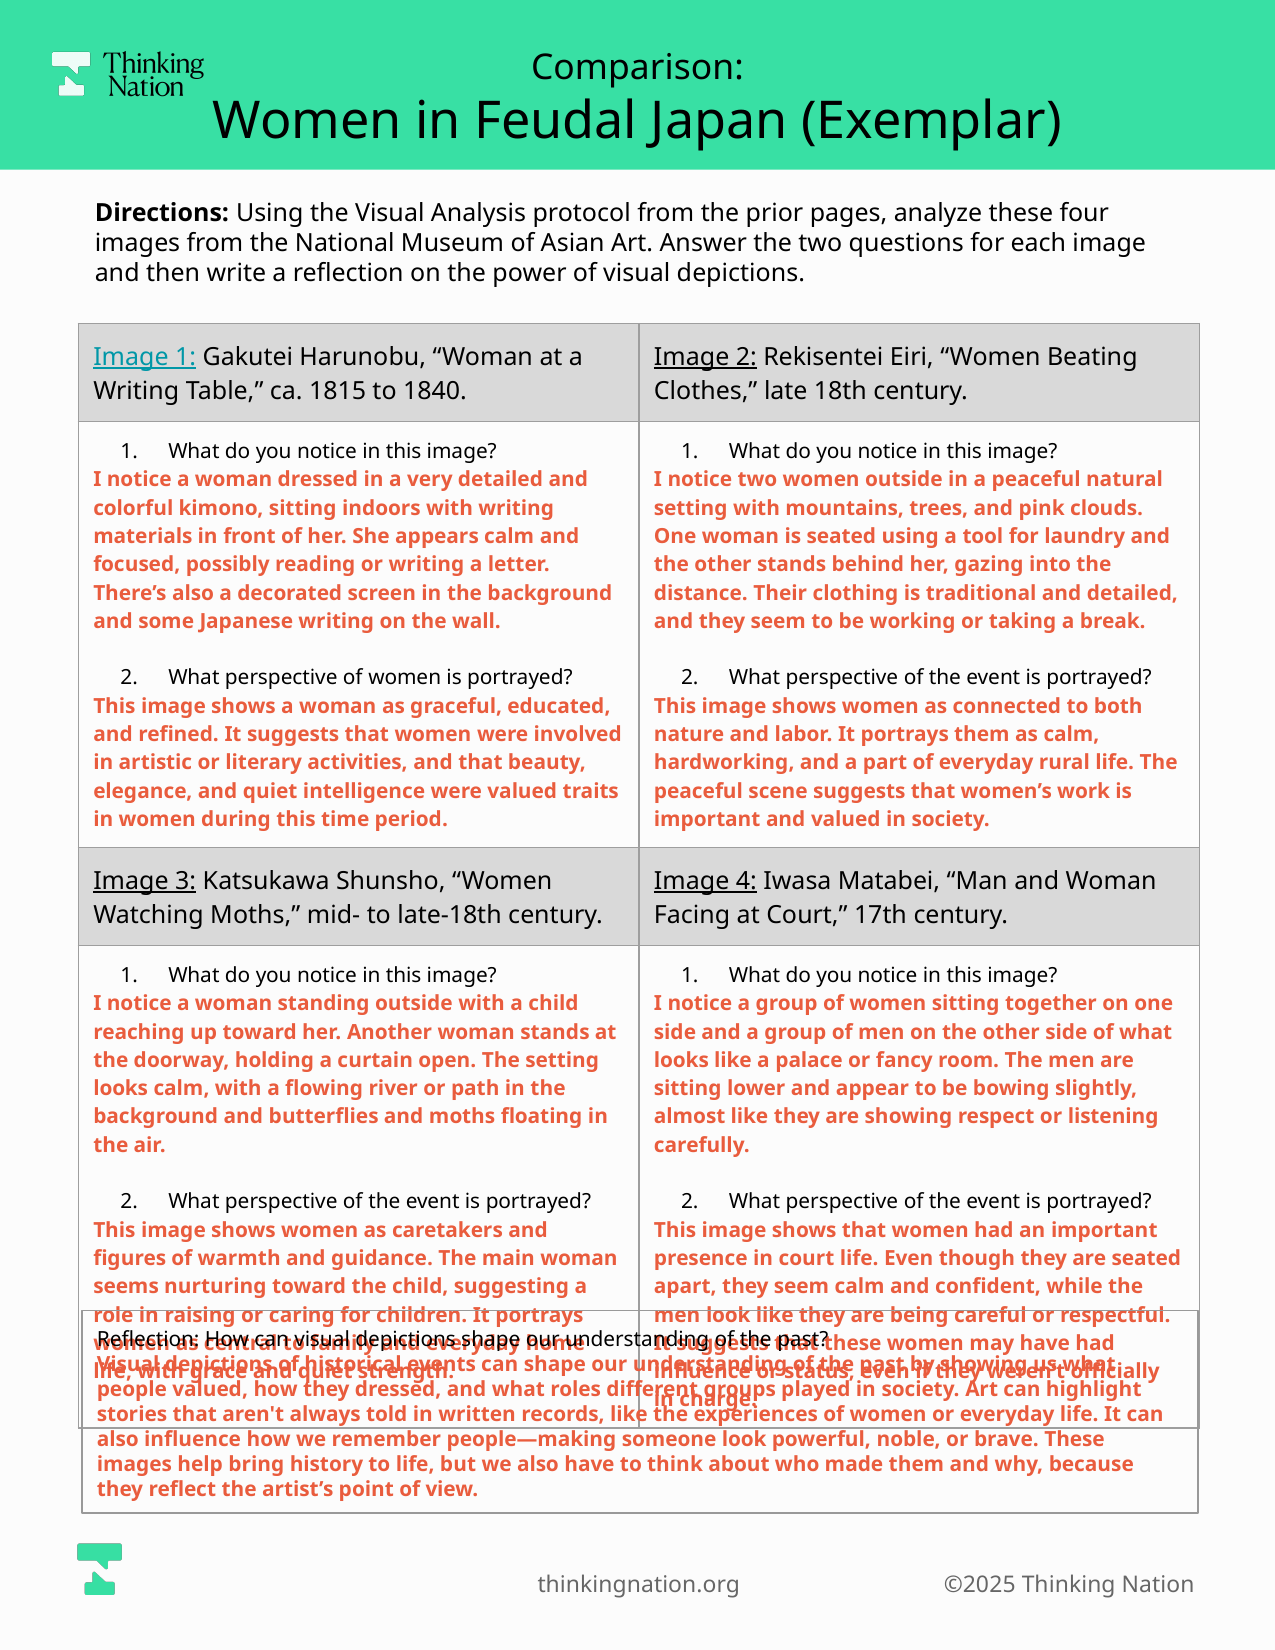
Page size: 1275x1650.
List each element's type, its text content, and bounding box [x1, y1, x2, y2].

table_cell Image 3: Katsukawa Shunsho, “Women Watching Moths,” mid- to late-18th century. [79, 848, 638, 945]
table_header Image 2: Rekisentei Eiri, “Women Beating Clothes,” late 18th century. [640, 324, 1199, 421]
text_box thinkingnation.org [488, 1553, 790, 1605]
table_cell What do you notice in this image? I notice a group of women sitting together on one side and a group of men on the other side of what looks like a palace or fancy room. The men are sitting lower and appear to be bowing slightly, almost like they are showing respect or listening carefully. What perspective of the event is portrayed? This image shows that women had an important presence in court life. Even though they are seated apart, they seem calm and confident, while the men look like they are being careful or respectful. It suggests that these women may have had influence or status, even if they weren’t officially in charge. [640, 946, 1199, 1427]
picture [35, 37, 210, 110]
text_box Comparison: Women in Feudal Japan (Exemplar) [0, 0, 1275, 170]
table_cell Image 4: Iwasa Matabei, “Man and Woman Facing at Court,” 17th century. [640, 848, 1199, 945]
table_cell What do you notice in this image? I notice a woman dressed in a very detailed and colorful kimono, sitting indoors with writing materials in front of her. She appears calm and focused, possibly reading or writing a letter. There’s also a decorated screen in the background and some Japanese writing on the wall. What perspective of women is portrayed? This image shows a woman as graceful, educated, and refined. It suggests that women were involved in artistic or literary activities, and that beauty, elegance, and quiet intelligence were valued traits in women during this time period. [79, 422, 638, 847]
text_box Reflection: How can visual depictions shape our understanding of the past? Visual depictions of historical events can shape our understanding of the past by showing us what people valued, how they dressed, and what roles different groups played in society. Art can highlight stories that aren't always told in written records, like the experiences of women or everyday life. It can also influence how we remember people—making someone look powerful, noble, or brave. These images help bring history to life, but we also have to think about who made them and why, because they reflect the artist’s point of view. [81, 1310, 1198, 1513]
text_box ©2025 Thinking Nation [909, 1553, 1211, 1605]
table_header Image 1: Gakutei Harunobu, “Woman at a Writing Table,” ca. 1815 to 1840. [79, 324, 638, 421]
table_cell What do you notice in this image? I notice two women outside in a peaceful natural setting with mountains, trees, and pink clouds. One woman is seated using a tool for laundry and the other stands behind her, gazing into the distance. Their clothing is traditional and detailed, and they seem to be working or taking a break. What perspective of the event is portrayed? This image shows women as connected to both nature and labor. It portrays them as calm, hardworking, and a part of everyday rural life. The peaceful scene suggests that women’s work is important and valued in society. [640, 422, 1199, 847]
text_box Directions: Using the Visual Analysis protocol from the prior pages, analyze these four images from the National Museum of Asian Art. Answer the two questions for each image and then write a reflection on the power of visual depictions. [79, 181, 1199, 288]
picture [63, 1533, 135, 1605]
table_cell What do you notice in this image? I notice a woman standing outside with a child reaching up toward her. Another woman stands at the doorway, holding a curtain open. The setting looks calm, with a flowing river or path in the background and butterflies and moths floating in the air. What perspective of the event is portrayed? This image shows women as caretakers and figures of warmth and guidance. The main woman seems nurturing toward the child, suggesting a role in raising or caring for children. It portrays women as central to family and everyday home life, with grace and quiet strength. [79, 946, 638, 1427]
